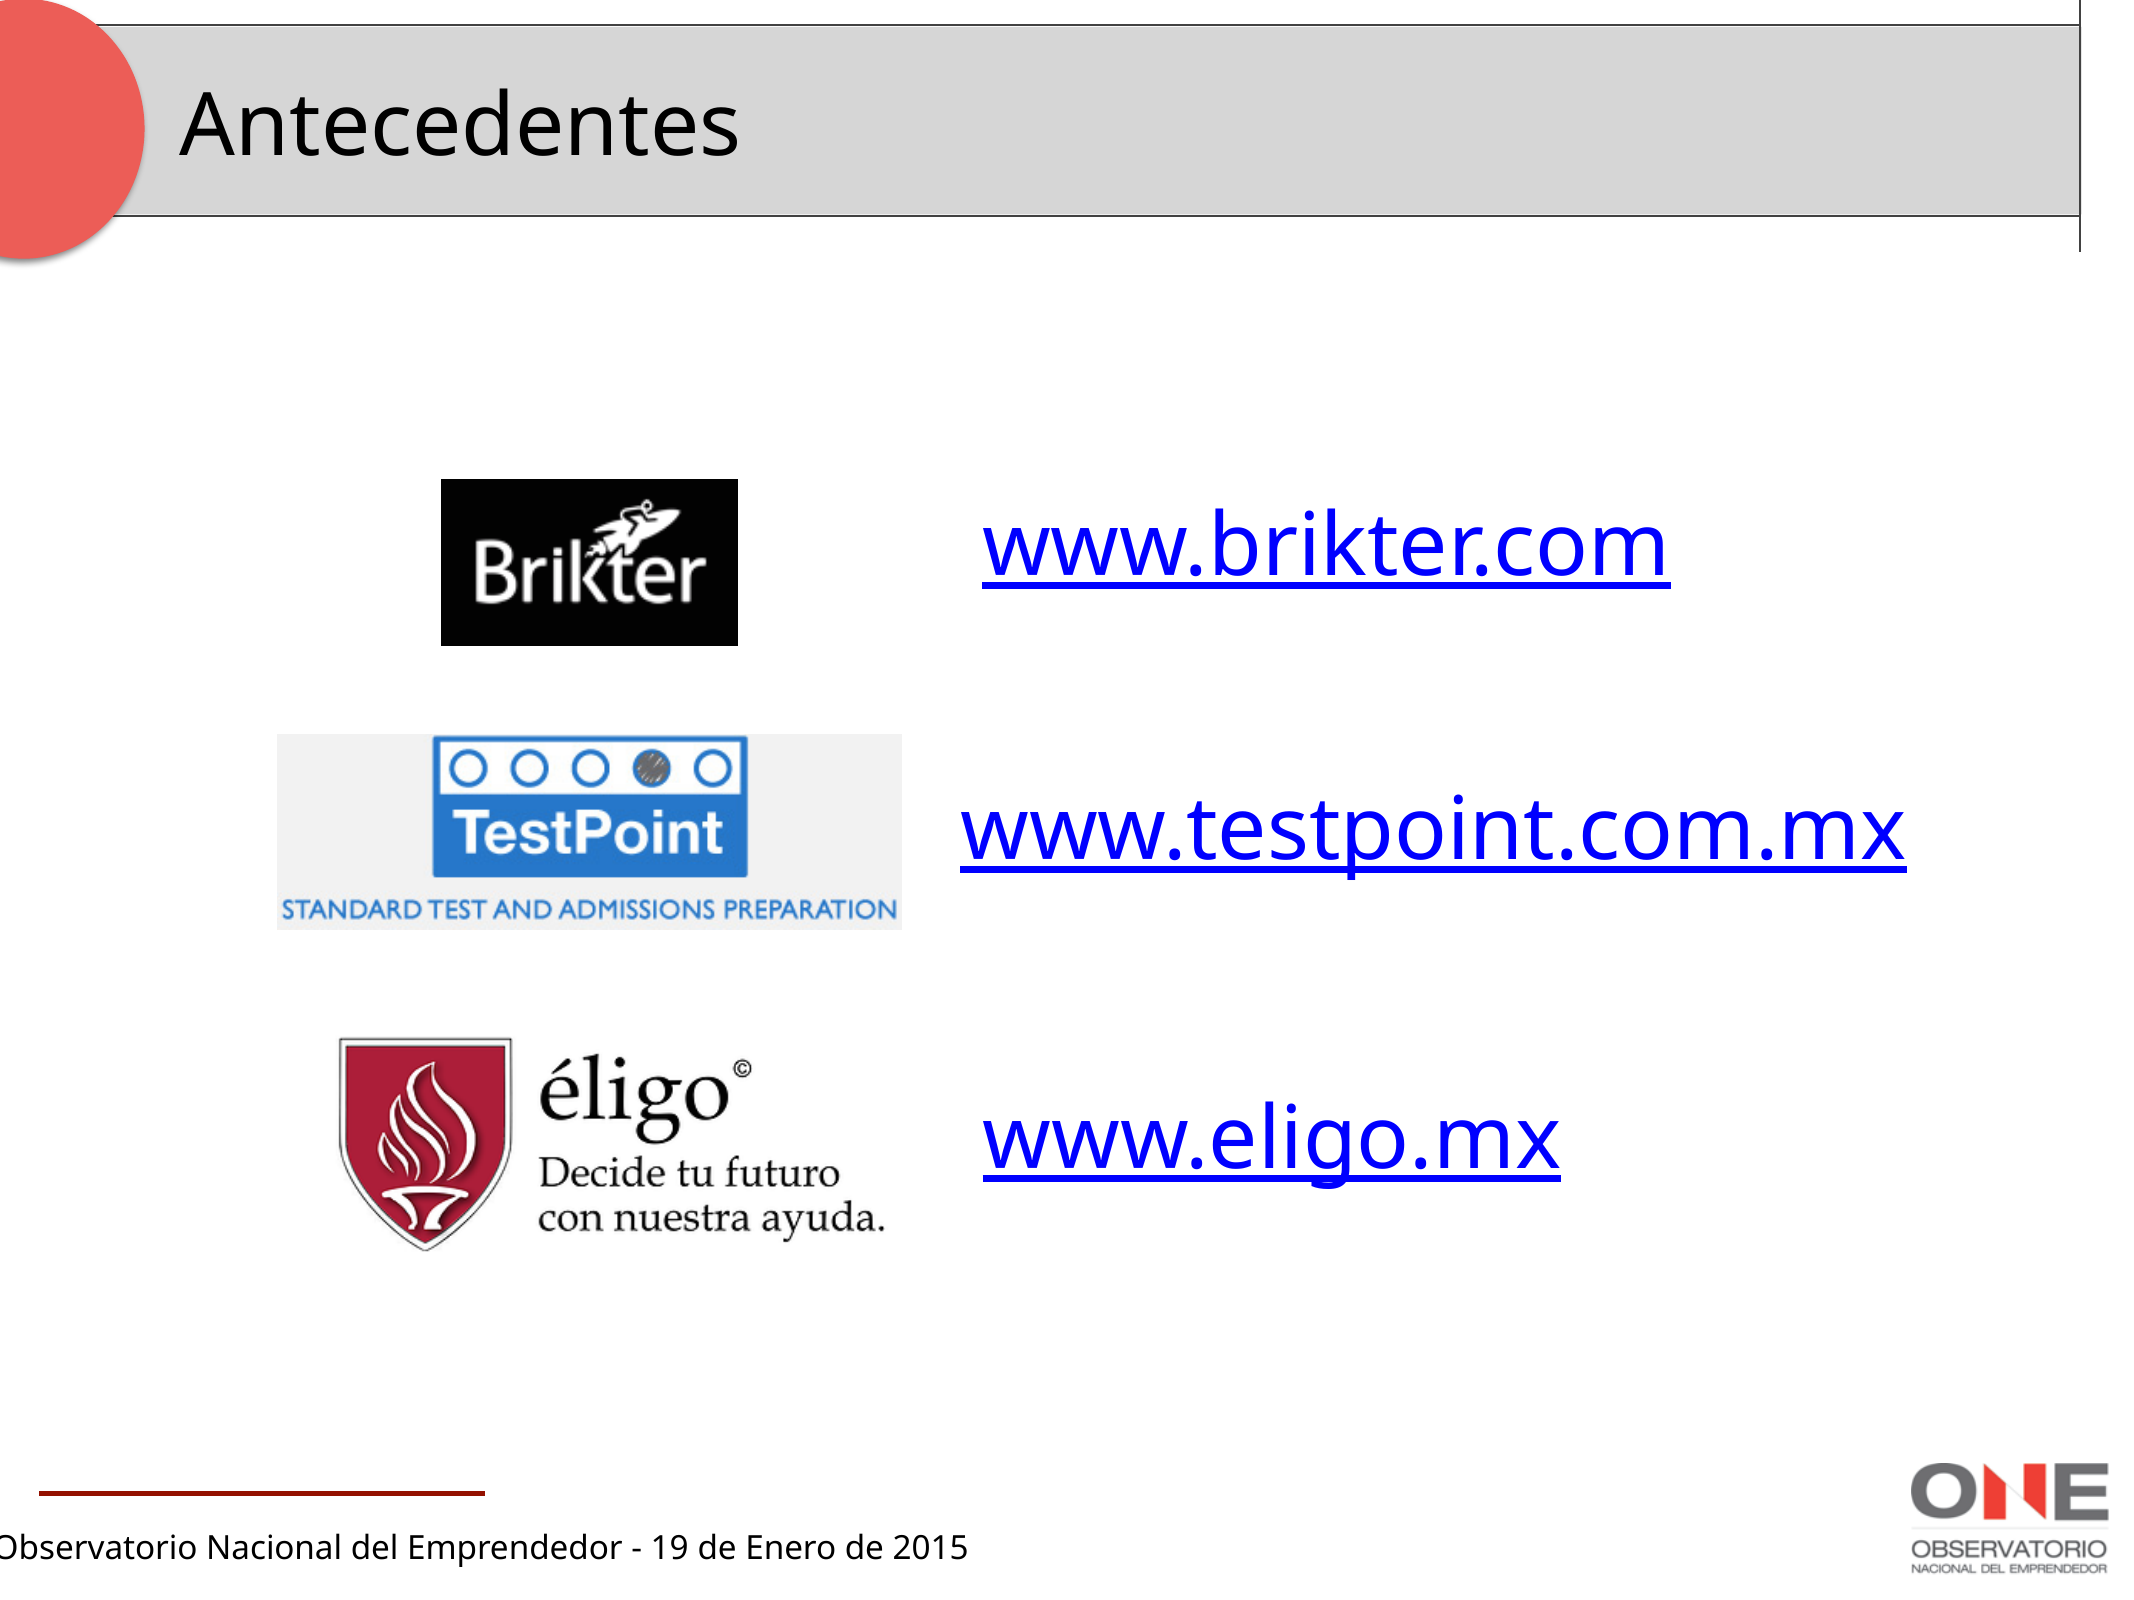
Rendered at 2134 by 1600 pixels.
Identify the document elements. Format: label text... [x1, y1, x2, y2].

text_box www.testpoint.com.mx [951, 763, 1916, 900]
picture [1911, 1463, 2117, 1588]
text_box www.eligo.mx [974, 1072, 1570, 1209]
text_box Antecedentes [171, 59, 750, 182]
picture [277, 733, 902, 930]
text_box www.brikter.com [973, 480, 1680, 616]
picture [441, 478, 738, 647]
picture [327, 1025, 899, 1257]
